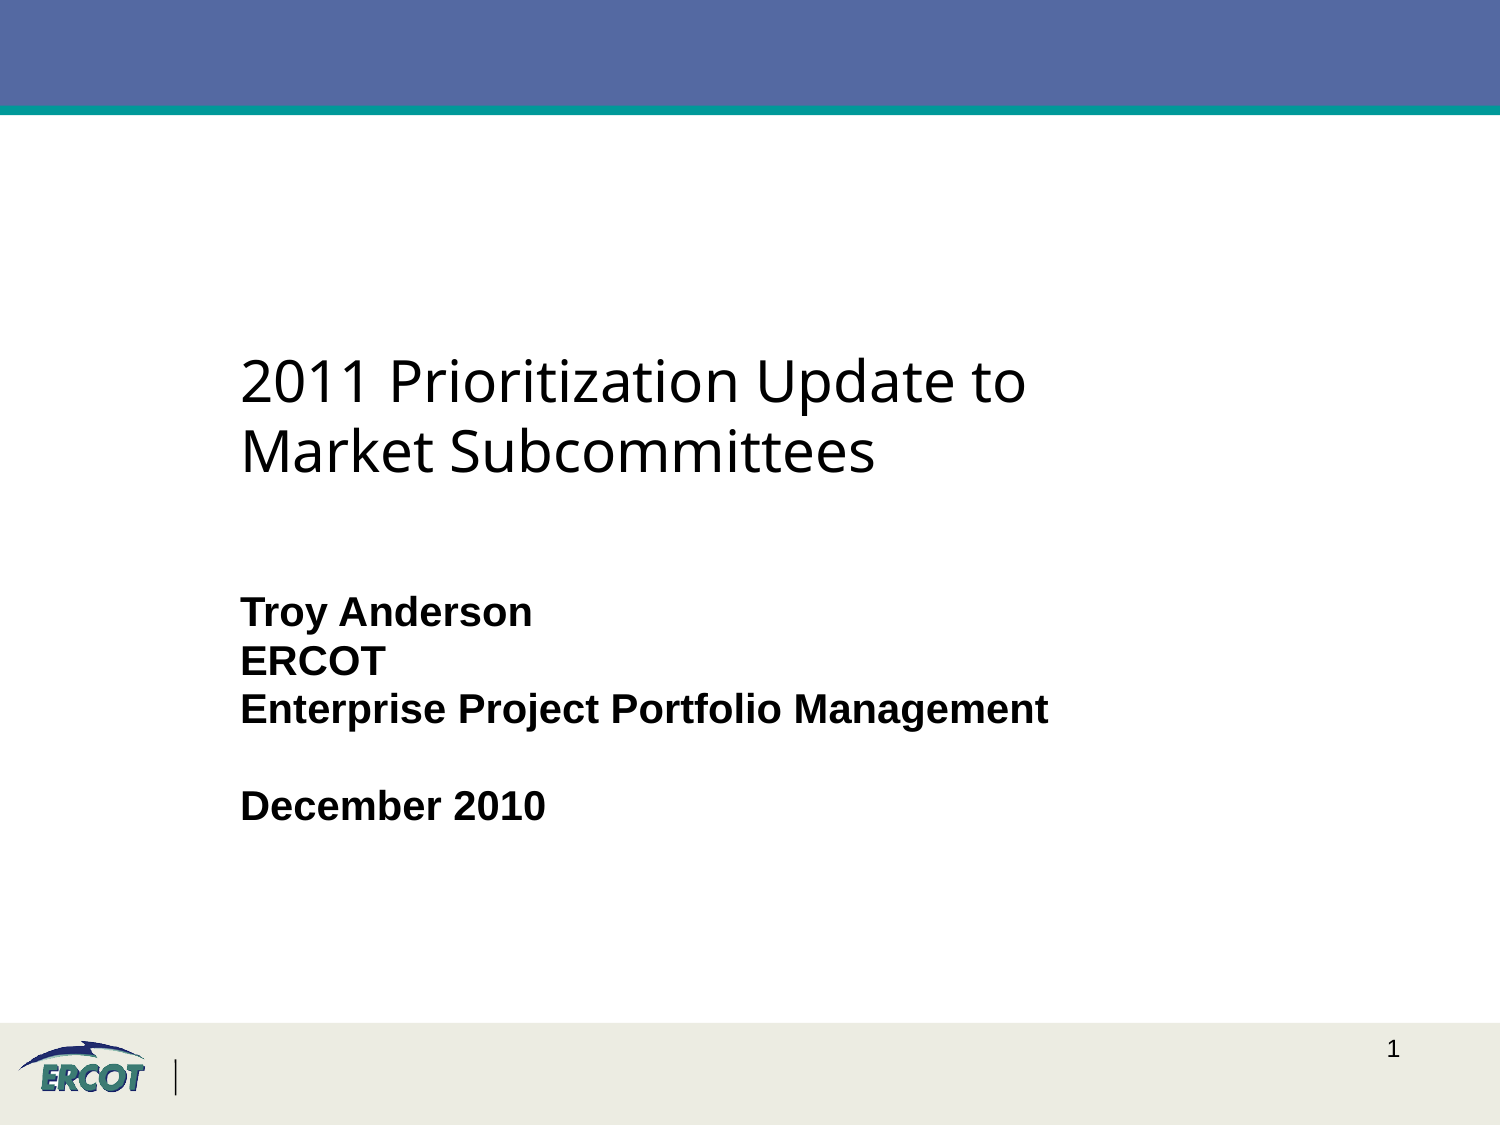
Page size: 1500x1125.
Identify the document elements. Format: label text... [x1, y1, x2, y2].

picture [10, 1031, 151, 1111]
text_box Troy Anderson ERCOT Enterprise Project Portfolio Management December 2010 [225, 587, 1175, 863]
text_box 2011 Prioritization Update to Market Subcommittees [225, 312, 1238, 516]
